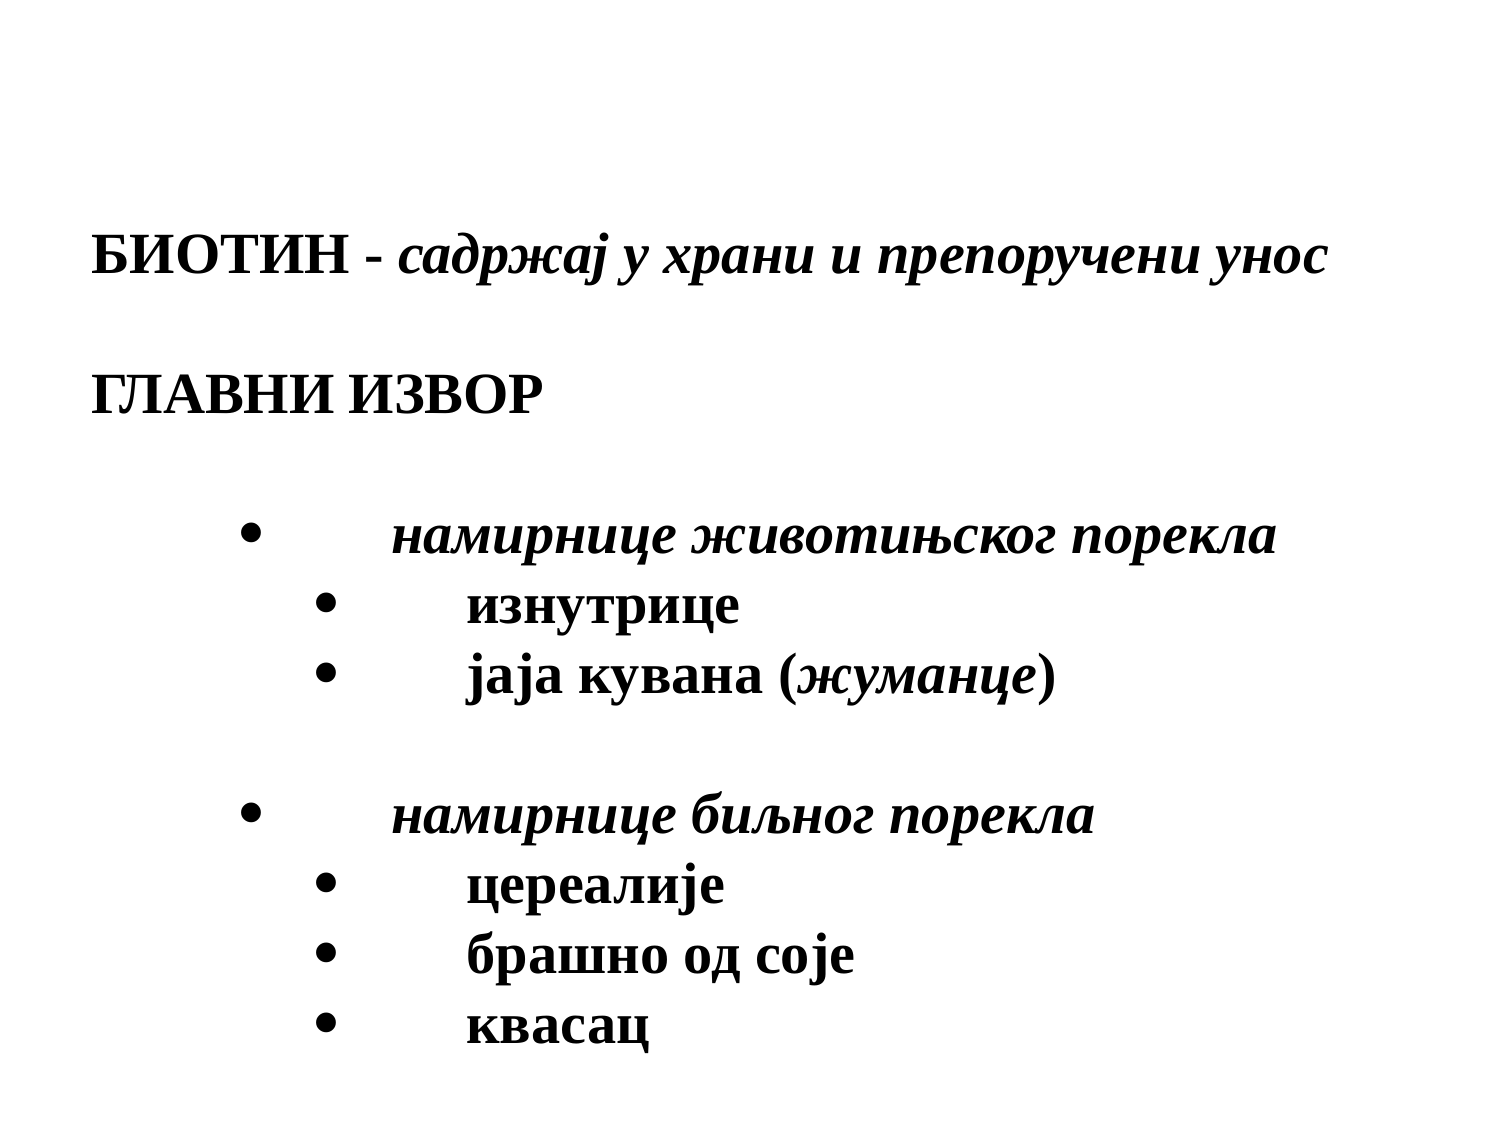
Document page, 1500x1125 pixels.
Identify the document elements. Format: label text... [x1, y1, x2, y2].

text_box БИОТИН - садржај у храни и препоручени унос ГЛАВНИ ИЗВОР · намирнице животињског порекла · изнутрице · јаја кувана (жуманце) · намирнице биљног порекла · цереалије · брашно од соје · квасац [76, 207, 1352, 1063]
